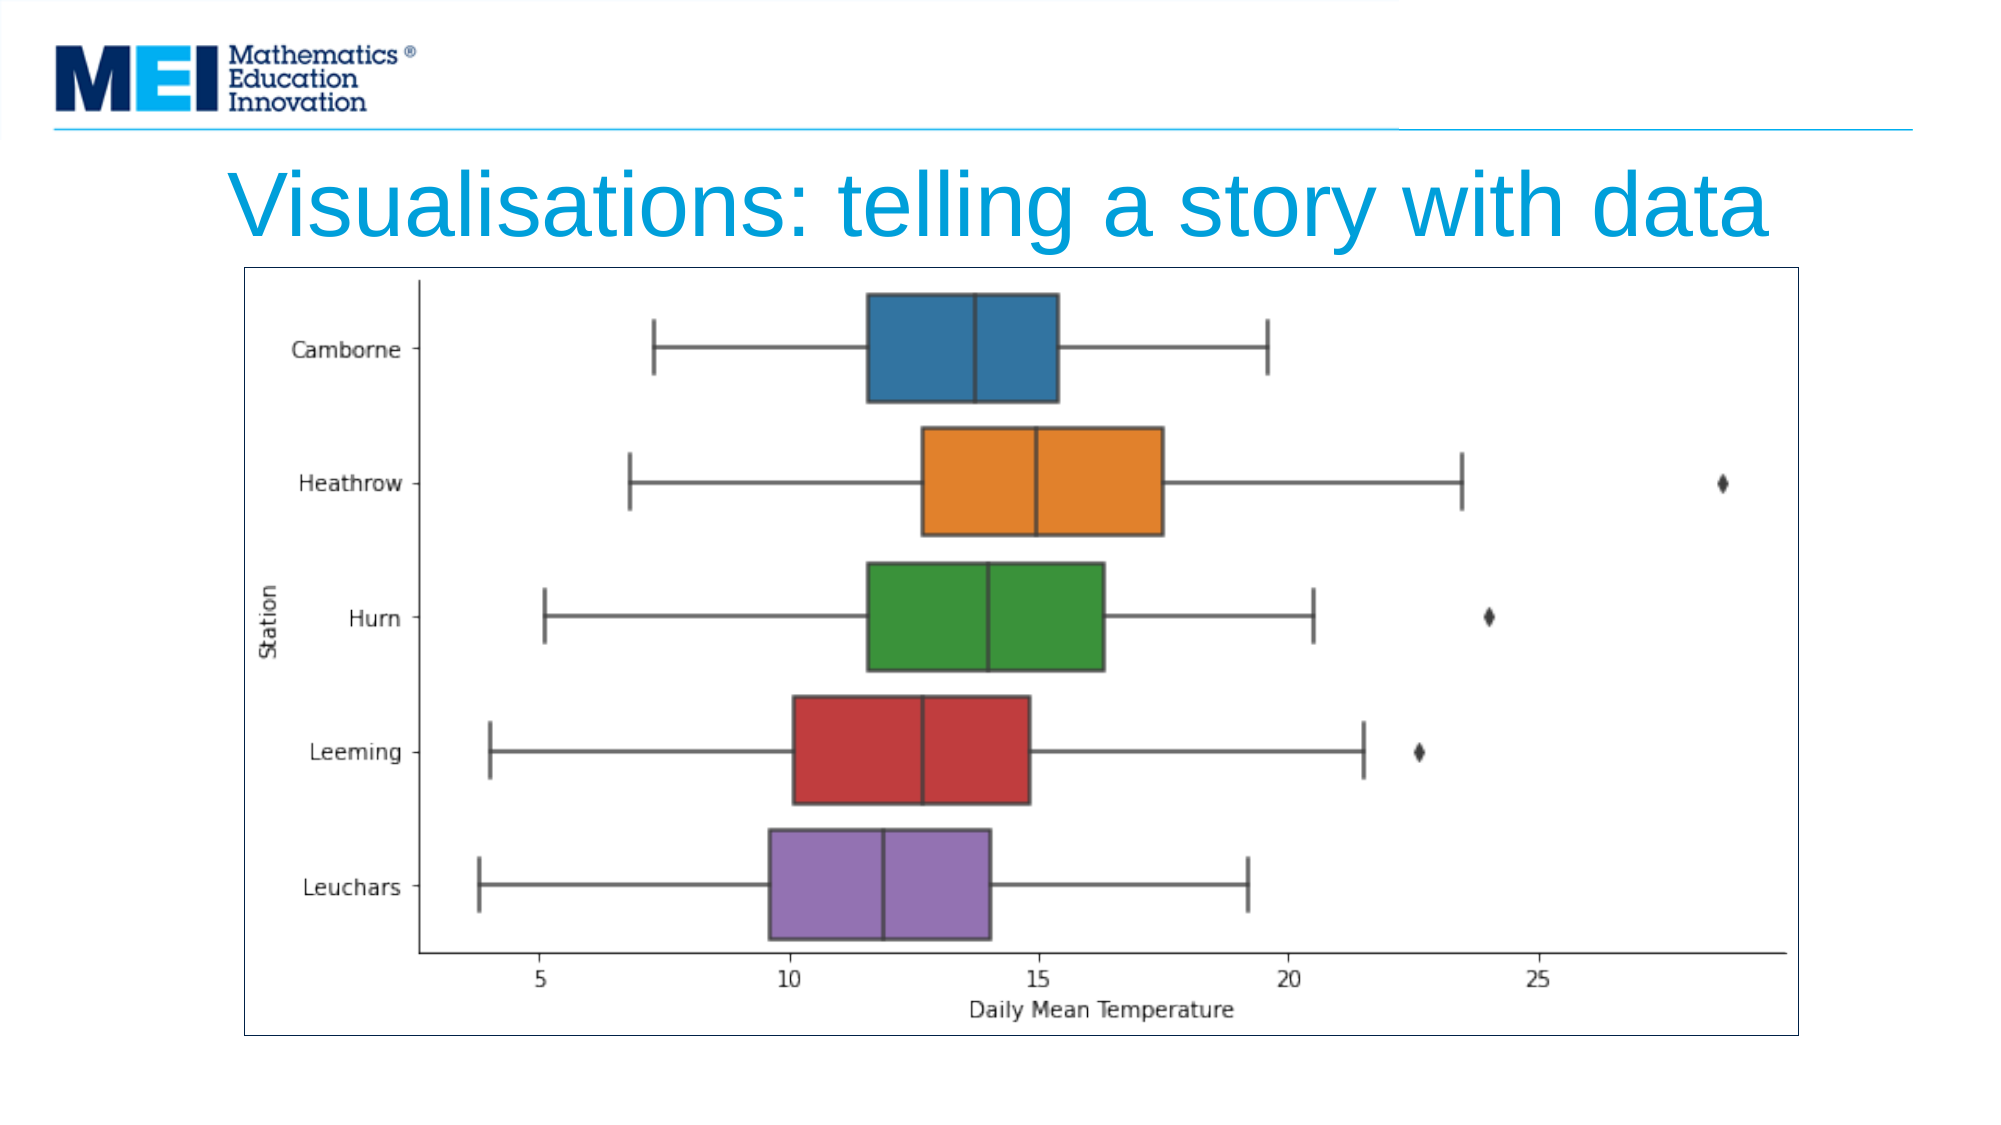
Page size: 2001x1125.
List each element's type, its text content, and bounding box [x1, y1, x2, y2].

picture [0, 0, 2000, 140]
title Visualisations: telling a story with data [99, 137, 1900, 233]
picture [243, 266, 1799, 1036]
